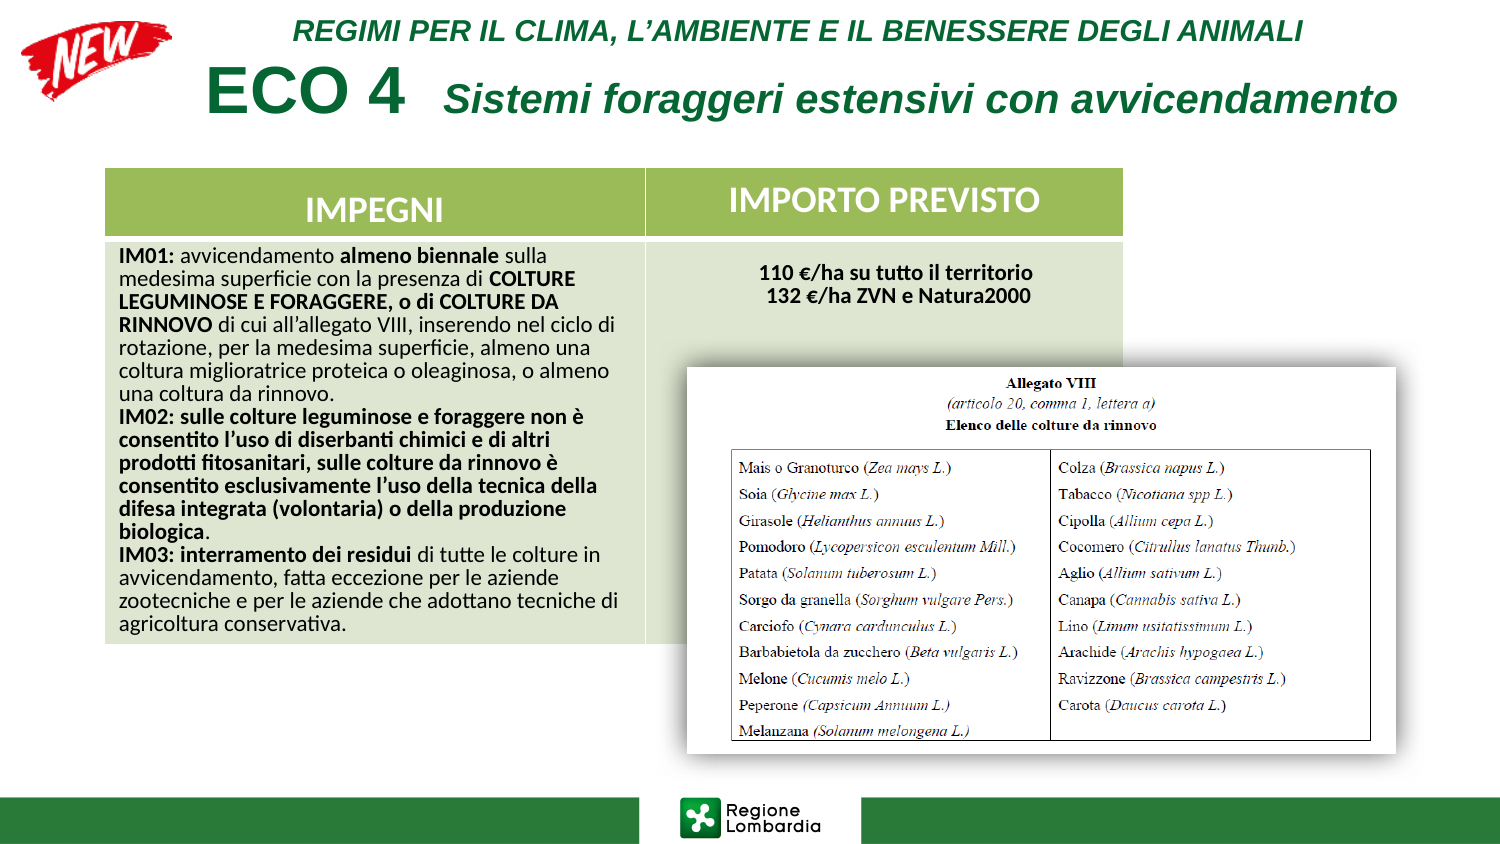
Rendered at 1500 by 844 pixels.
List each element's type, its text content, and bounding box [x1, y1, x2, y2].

subtitle [0, 167, 1500, 775]
picture [687, 367, 1397, 754]
picture [0, 0, 1500, 167]
title REGIMI PER IL CLIMA, L’AMBIENTE E IL BENESSERE DEGLI ANIMALI ECO 4 Sistemi foraggeri estensivi con avvicendamento [171, 29, 1446, 109]
table_cell 110 €/ha su tutto il territorio 132 €/ha ZVN e Natura2000 [646, 242, 1123, 644]
table_header IMPORTO PREVISTO [646, 168, 1123, 236]
table_cell IM01: avvicendamento almeno biennale sulla medesima superficie con la presenza di COLTURE LEGUMINOSE E FORAGGERE, o di COLTURE DA RINNOVO di cui all’allegato VIII, inserendo nel ciclo di rotazione, per la medesima superficie, almeno una coltura miglioratrice proteica o oleaginosa, o almeno una coltura da rinnovo. IM02: sulle colture leguminose e foraggere non è consentito l’uso di diserbanti chimici e di altri prodotti fitosanitari, sulle colture da rinnovo è consentito esclusivamente l’uso della tecnica della difesa integrata (volontaria) o della produzione biologica. IM03: interramento dei residui di tutte le colture in avvicendamento, fatta eccezione per le aziende zootecniche e per le aziende che adottano tecniche di agricoltura conservativa. [105, 242, 645, 644]
picture [0, 775, 1500, 844]
table_header IMPEGNI [105, 168, 645, 236]
